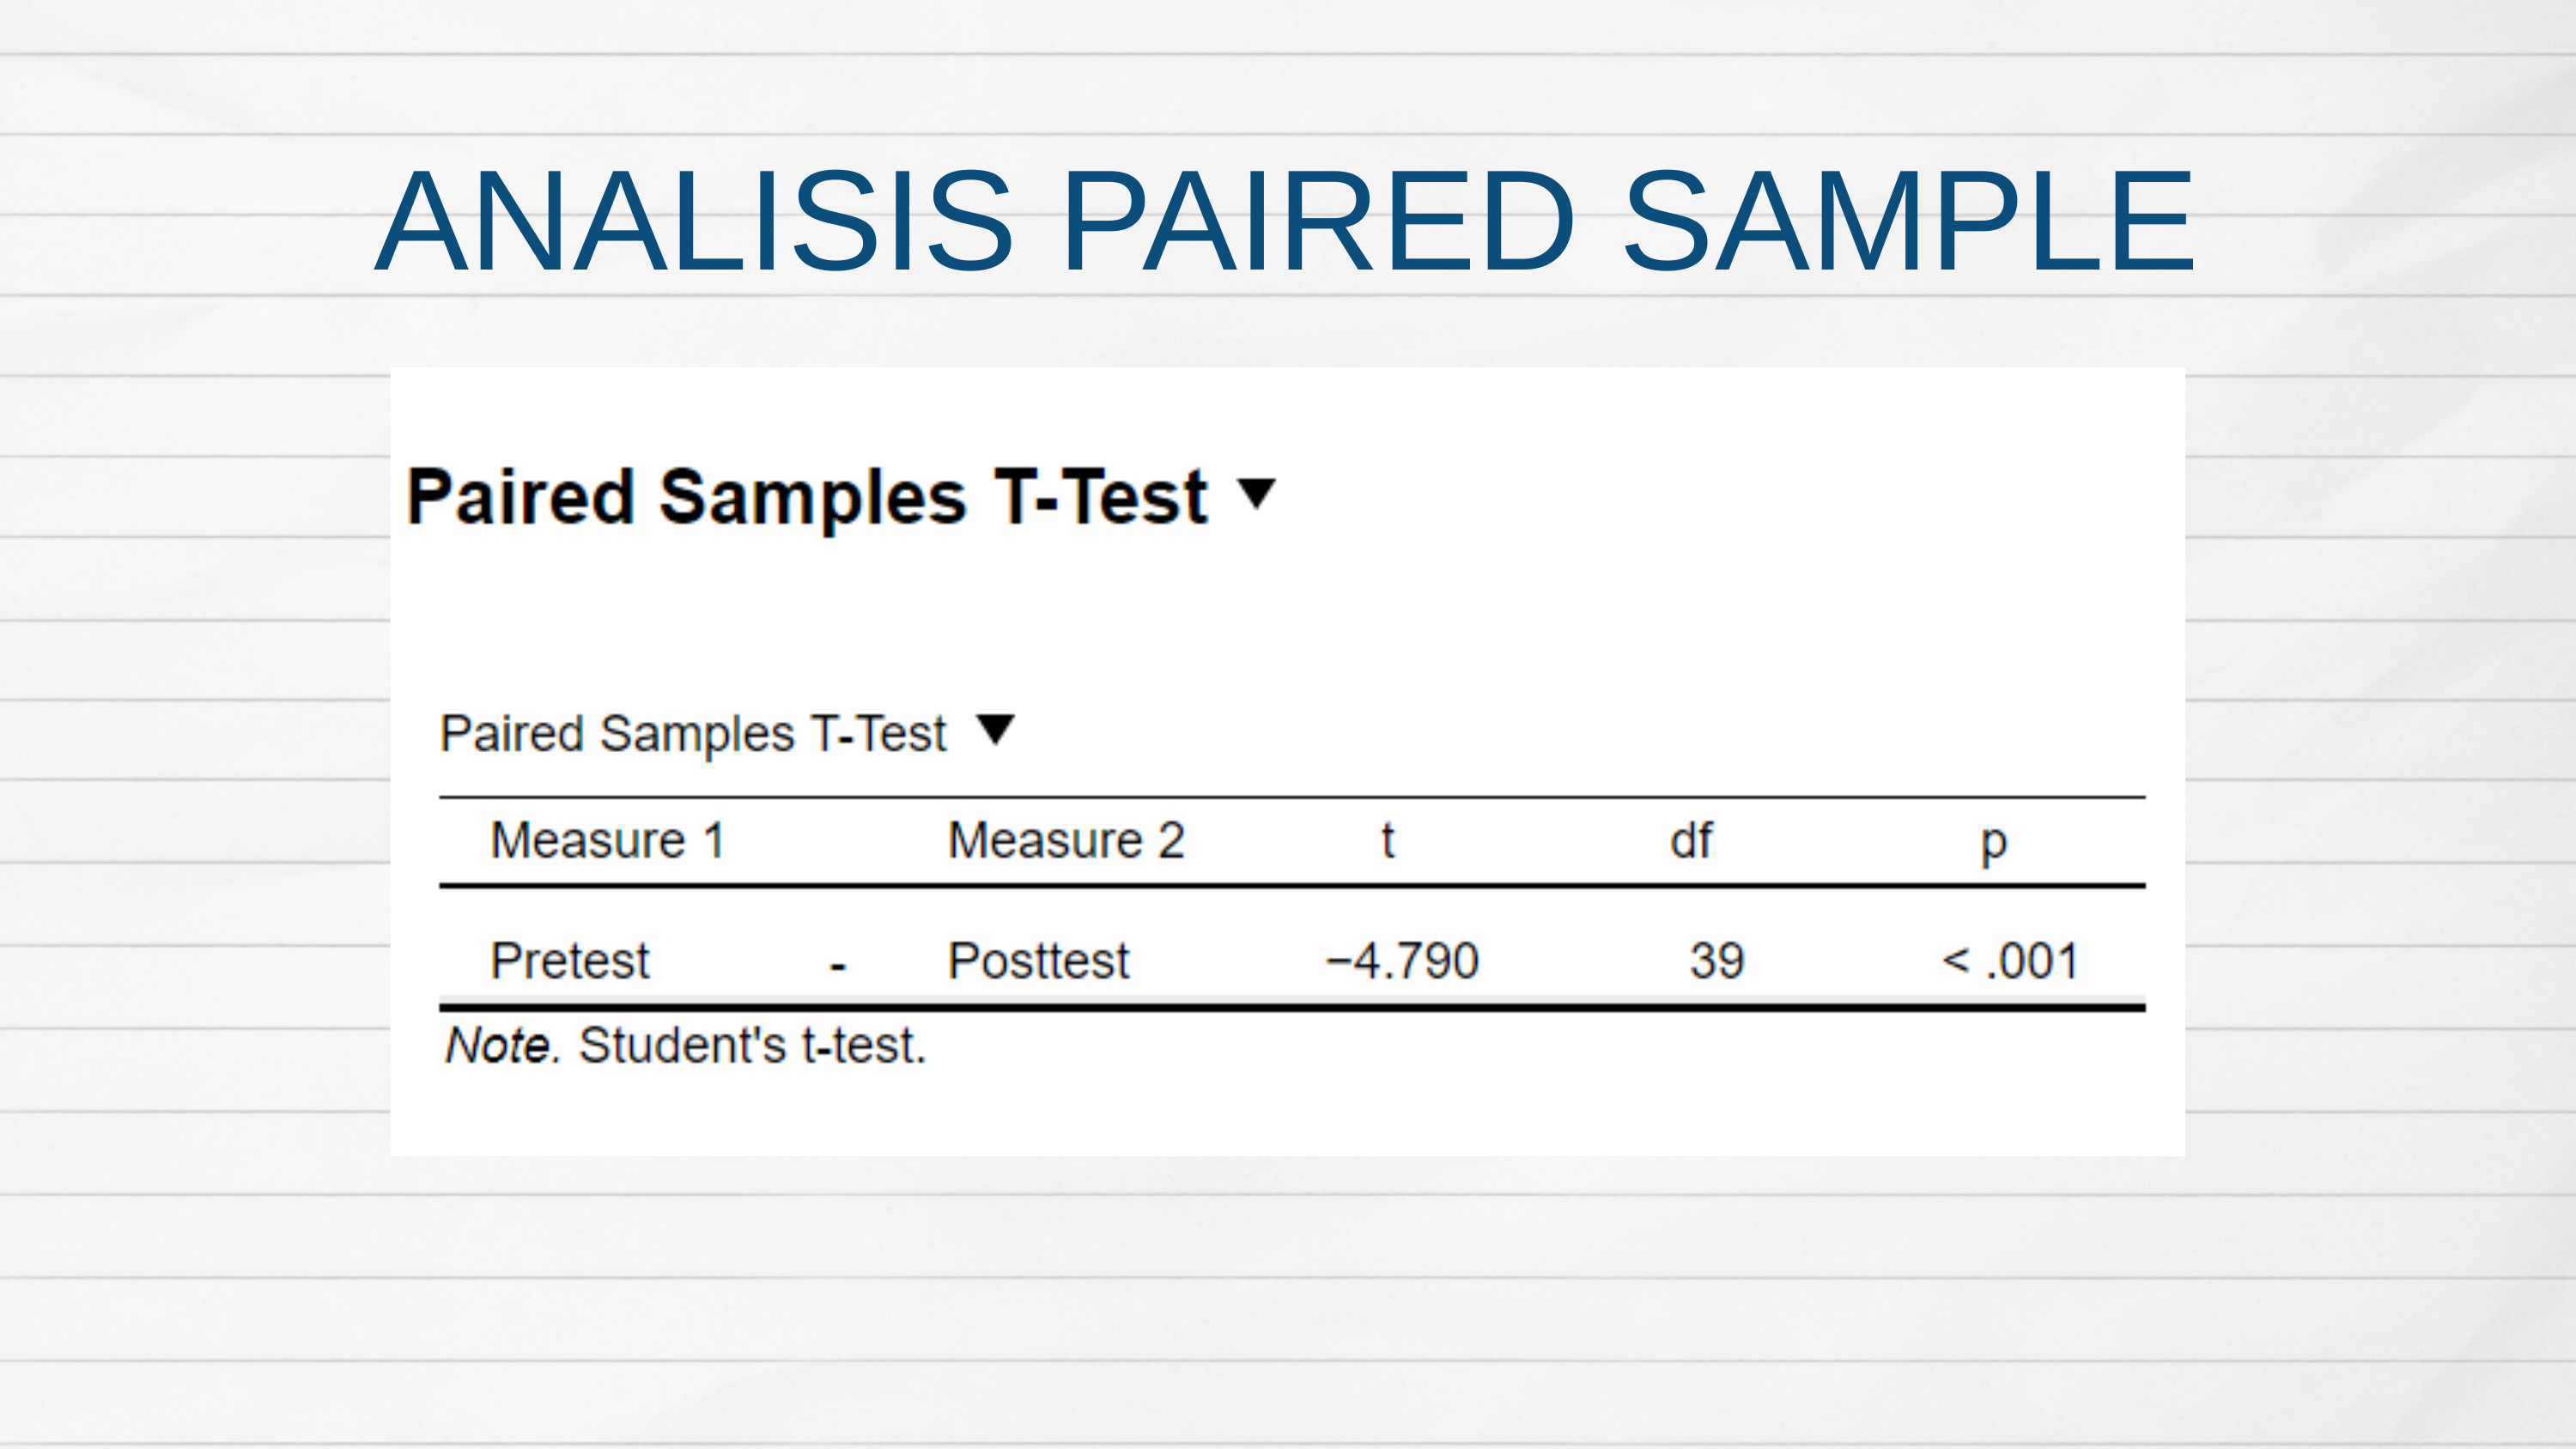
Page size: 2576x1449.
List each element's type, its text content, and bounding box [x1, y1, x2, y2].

text_box [390, 367, 2186, 1156]
text_box [0, 0, 2576, 1449]
text_box ANALISIS PAIRED SAMPLE [211, 137, 2365, 303]
